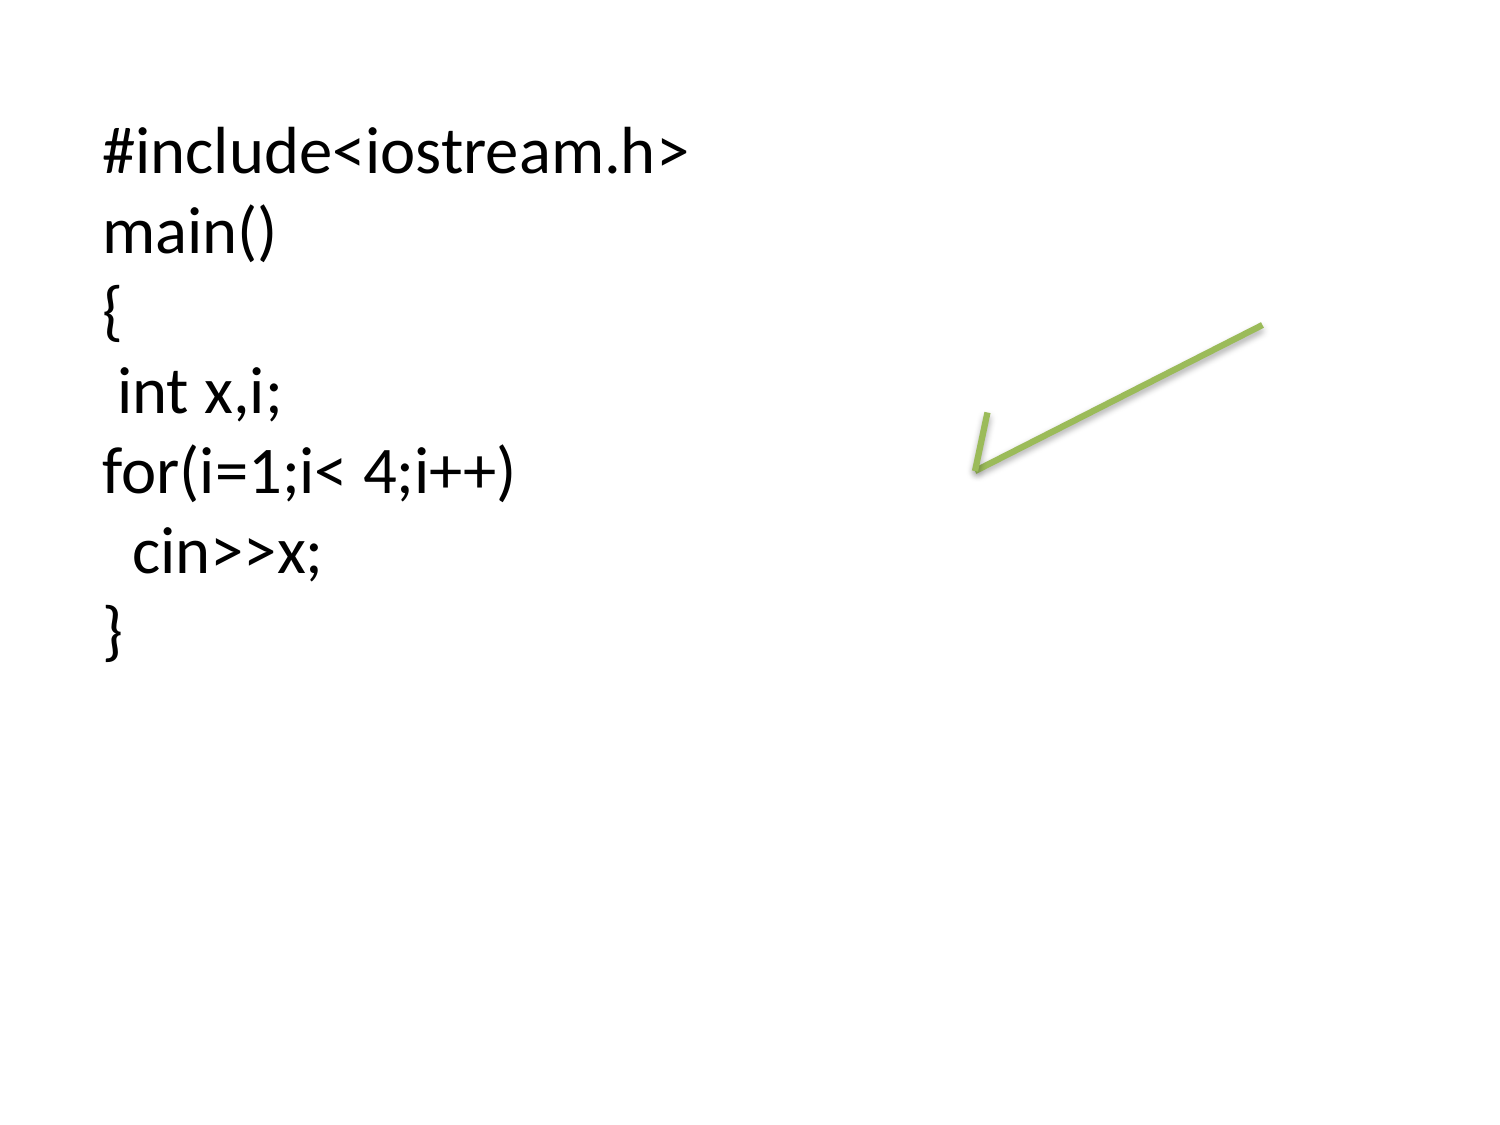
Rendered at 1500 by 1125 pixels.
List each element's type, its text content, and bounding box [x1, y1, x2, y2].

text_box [974, 324, 1263, 472]
text_box #include<iostream.h> main() { int x,i; for(i=1;i< 4;i++) cin>>x; } [87, 99, 1413, 835]
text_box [974, 412, 988, 472]
